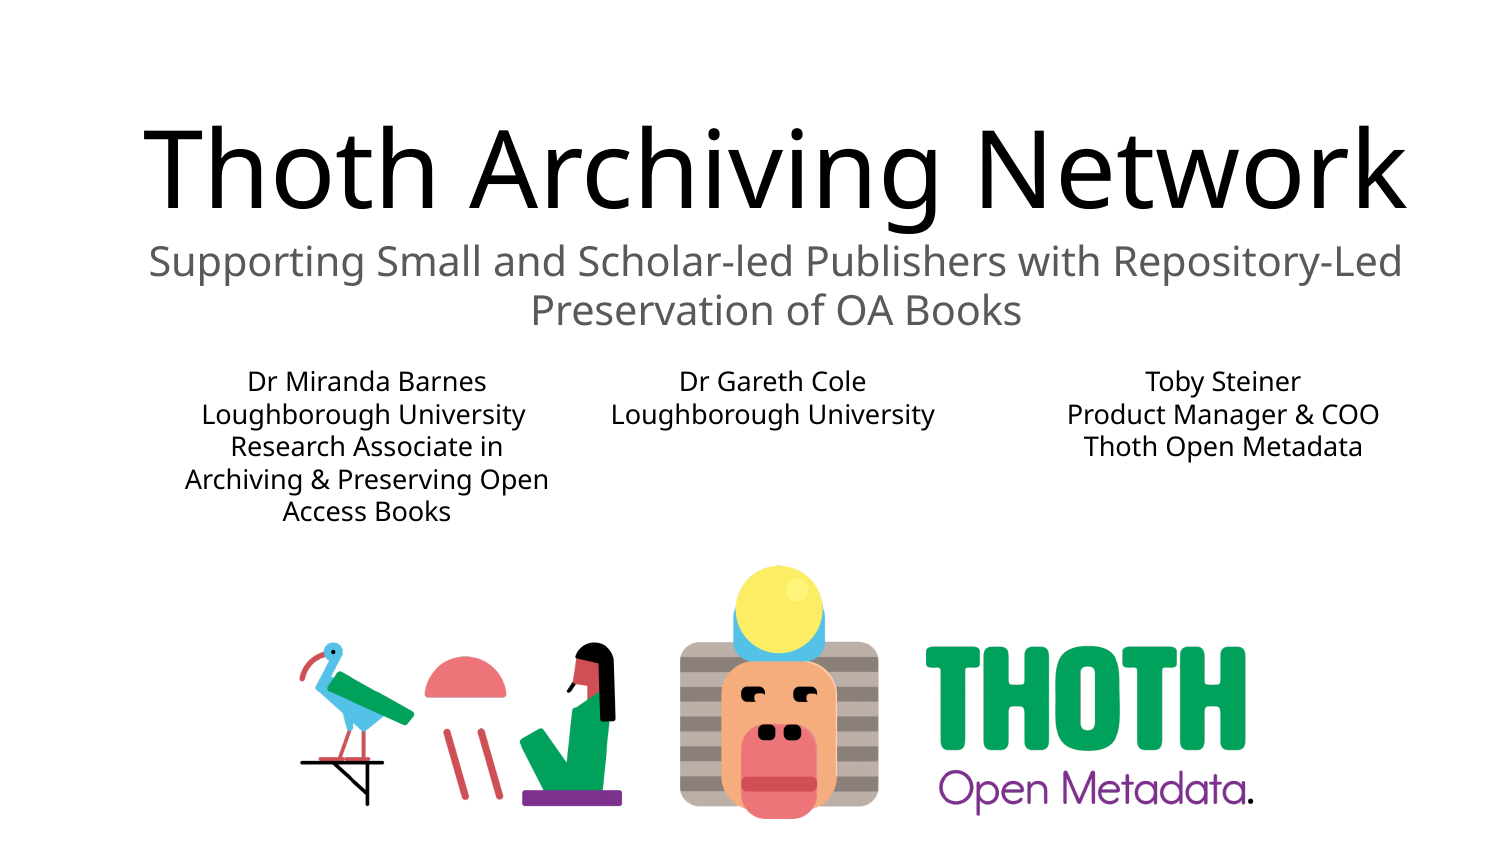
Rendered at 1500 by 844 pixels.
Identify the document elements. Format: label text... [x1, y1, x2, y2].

text_box Toby Steiner Product Manager & COO Thoth Open Metadata [1024, 349, 1423, 541]
title Thoth Archiving Network [77, 38, 1476, 219]
text_box Dr Gareth Cole Loughborough University [577, 349, 976, 539]
picture [267, 540, 1285, 844]
text_box Dr Miranda Barnes Loughborough University Research Associate in Archiving & Preserving Open Access Books [167, 349, 567, 541]
subtitle Supporting Small and Scholar-led Publishers with Repository-Led Preservation of OA Books [77, 219, 1476, 350]
